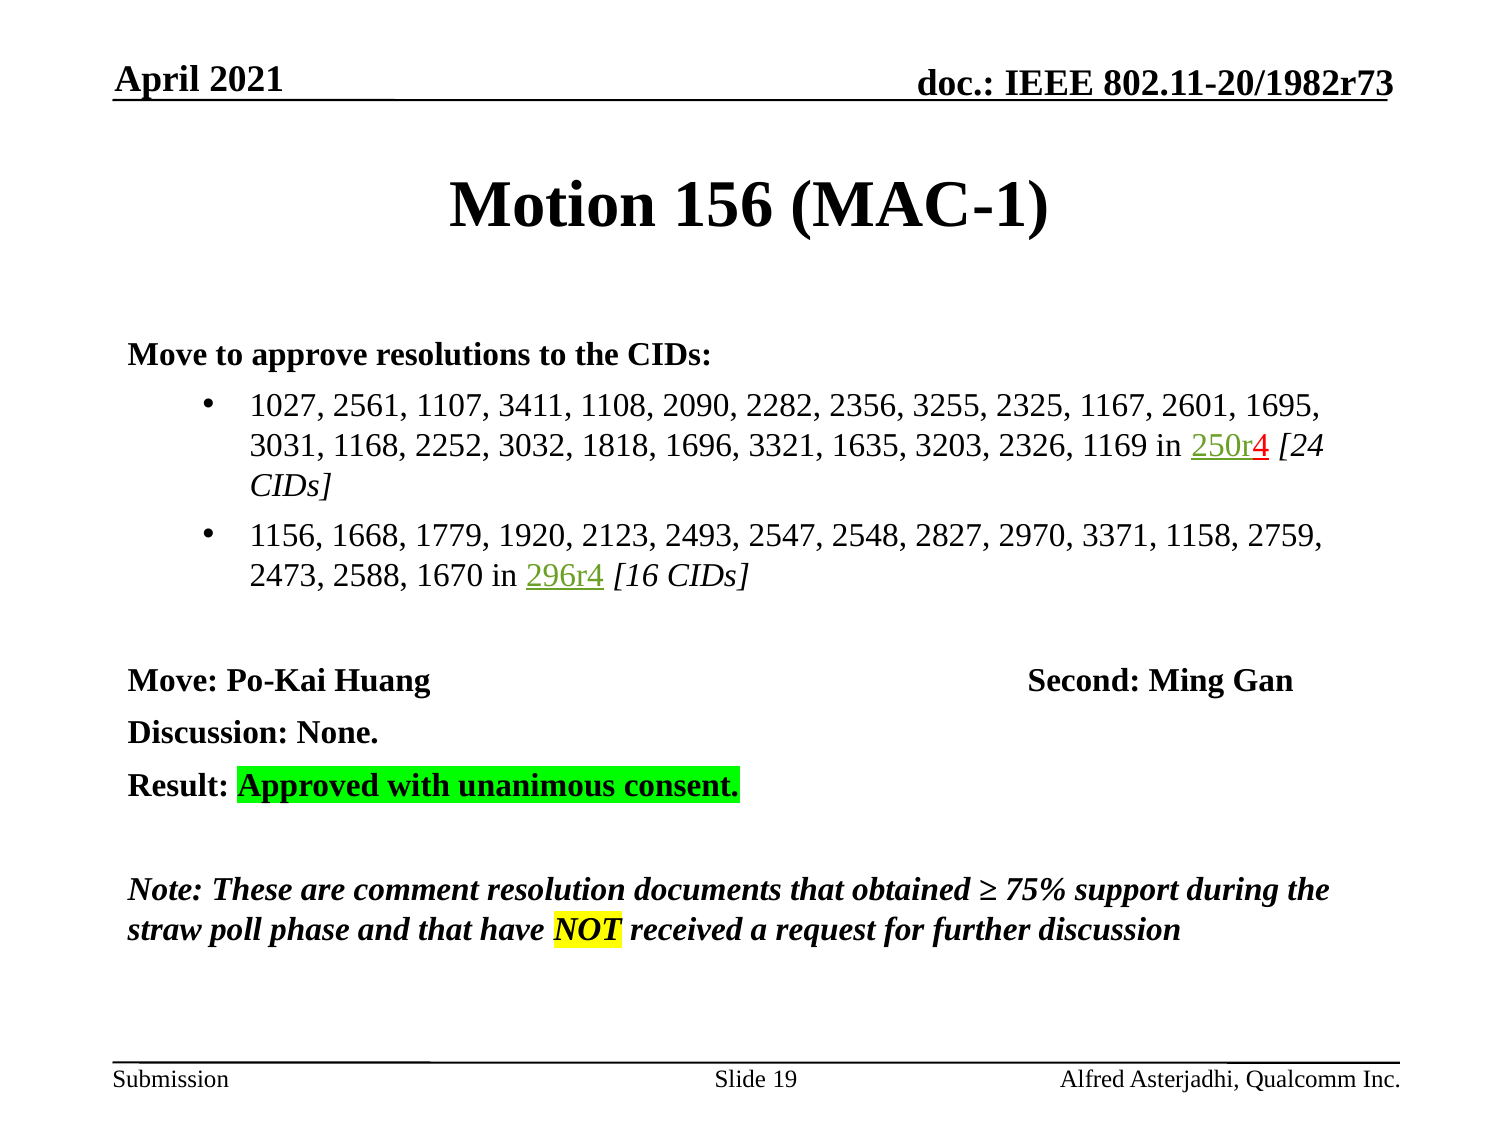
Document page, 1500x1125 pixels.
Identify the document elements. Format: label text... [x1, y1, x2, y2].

footer Alfred Asterjadhi, Qualcomm Inc. [878, 1061, 1402, 1093]
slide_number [114, 54, 423, 100]
slide_number Slide 19 [712, 1061, 800, 1123]
list Move to approve resolutions to the CIDs: 1027, 2561, 1107, 3411, 1108, 2090, 2282, 2356, 3255, 2325, 1167, 2601, 1695, 3031, 1168, 2252, 3032, 1818, 1696, 3321, 1635, 3203, 2326, 1169 in 250r4 [24 CIDs] 1156, 1668, 1779, 1920, 2123, 2493, 2547, 2548, 2827, 2970, 3371, 1158, 2759, 2473, 2588, 1670 in 296r4 [16 CIDs] Move: Po-Kai Huang Second: Ming Gan Discussion: None. Result: Approved with unanimous consent. Note: These are comment resolution documents that obtained ≥ 75% support during the straw poll phase and that have NOT received a request for further discussion [112, 324, 1388, 1000]
title Motion 156 (MAC-1) [112, 112, 1388, 288]
